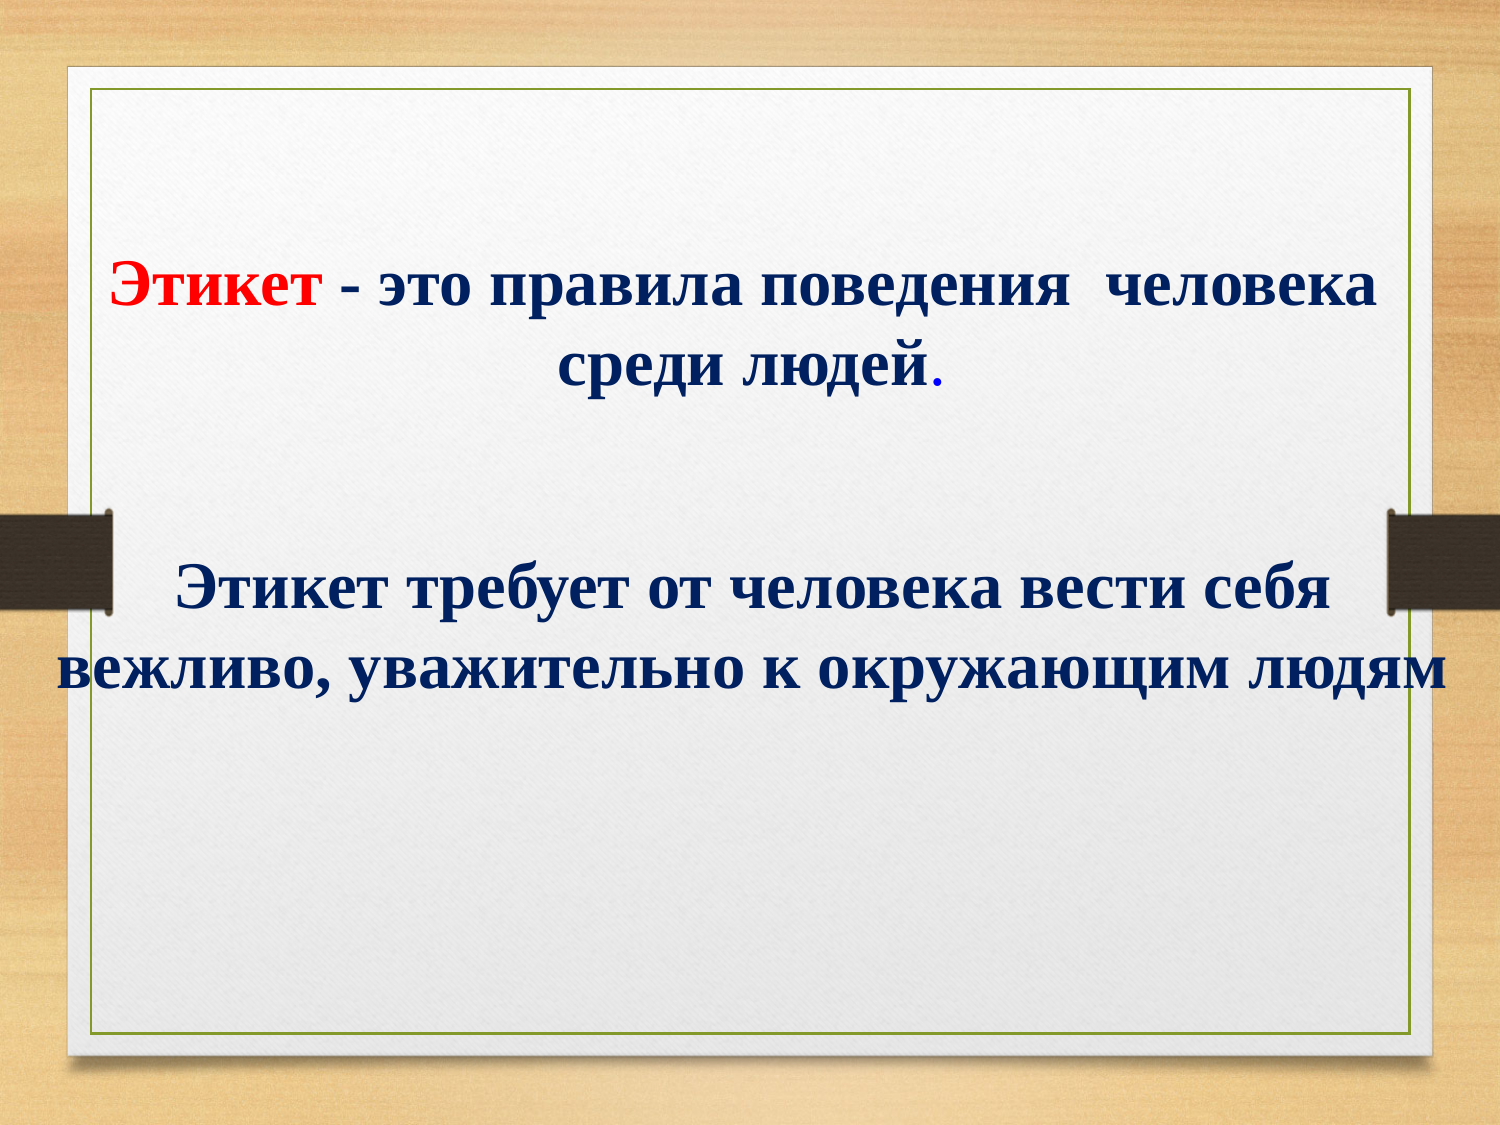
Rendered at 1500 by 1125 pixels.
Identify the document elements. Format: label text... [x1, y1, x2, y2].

text_box Этикет требует от человека вести себя вежливо, уважительно к окружающим людям [41, 444, 1465, 709]
picture [0, 0, 1500, 1125]
text_box Этикет - это правила поведения человека среди людей. [92, 231, 1395, 407]
